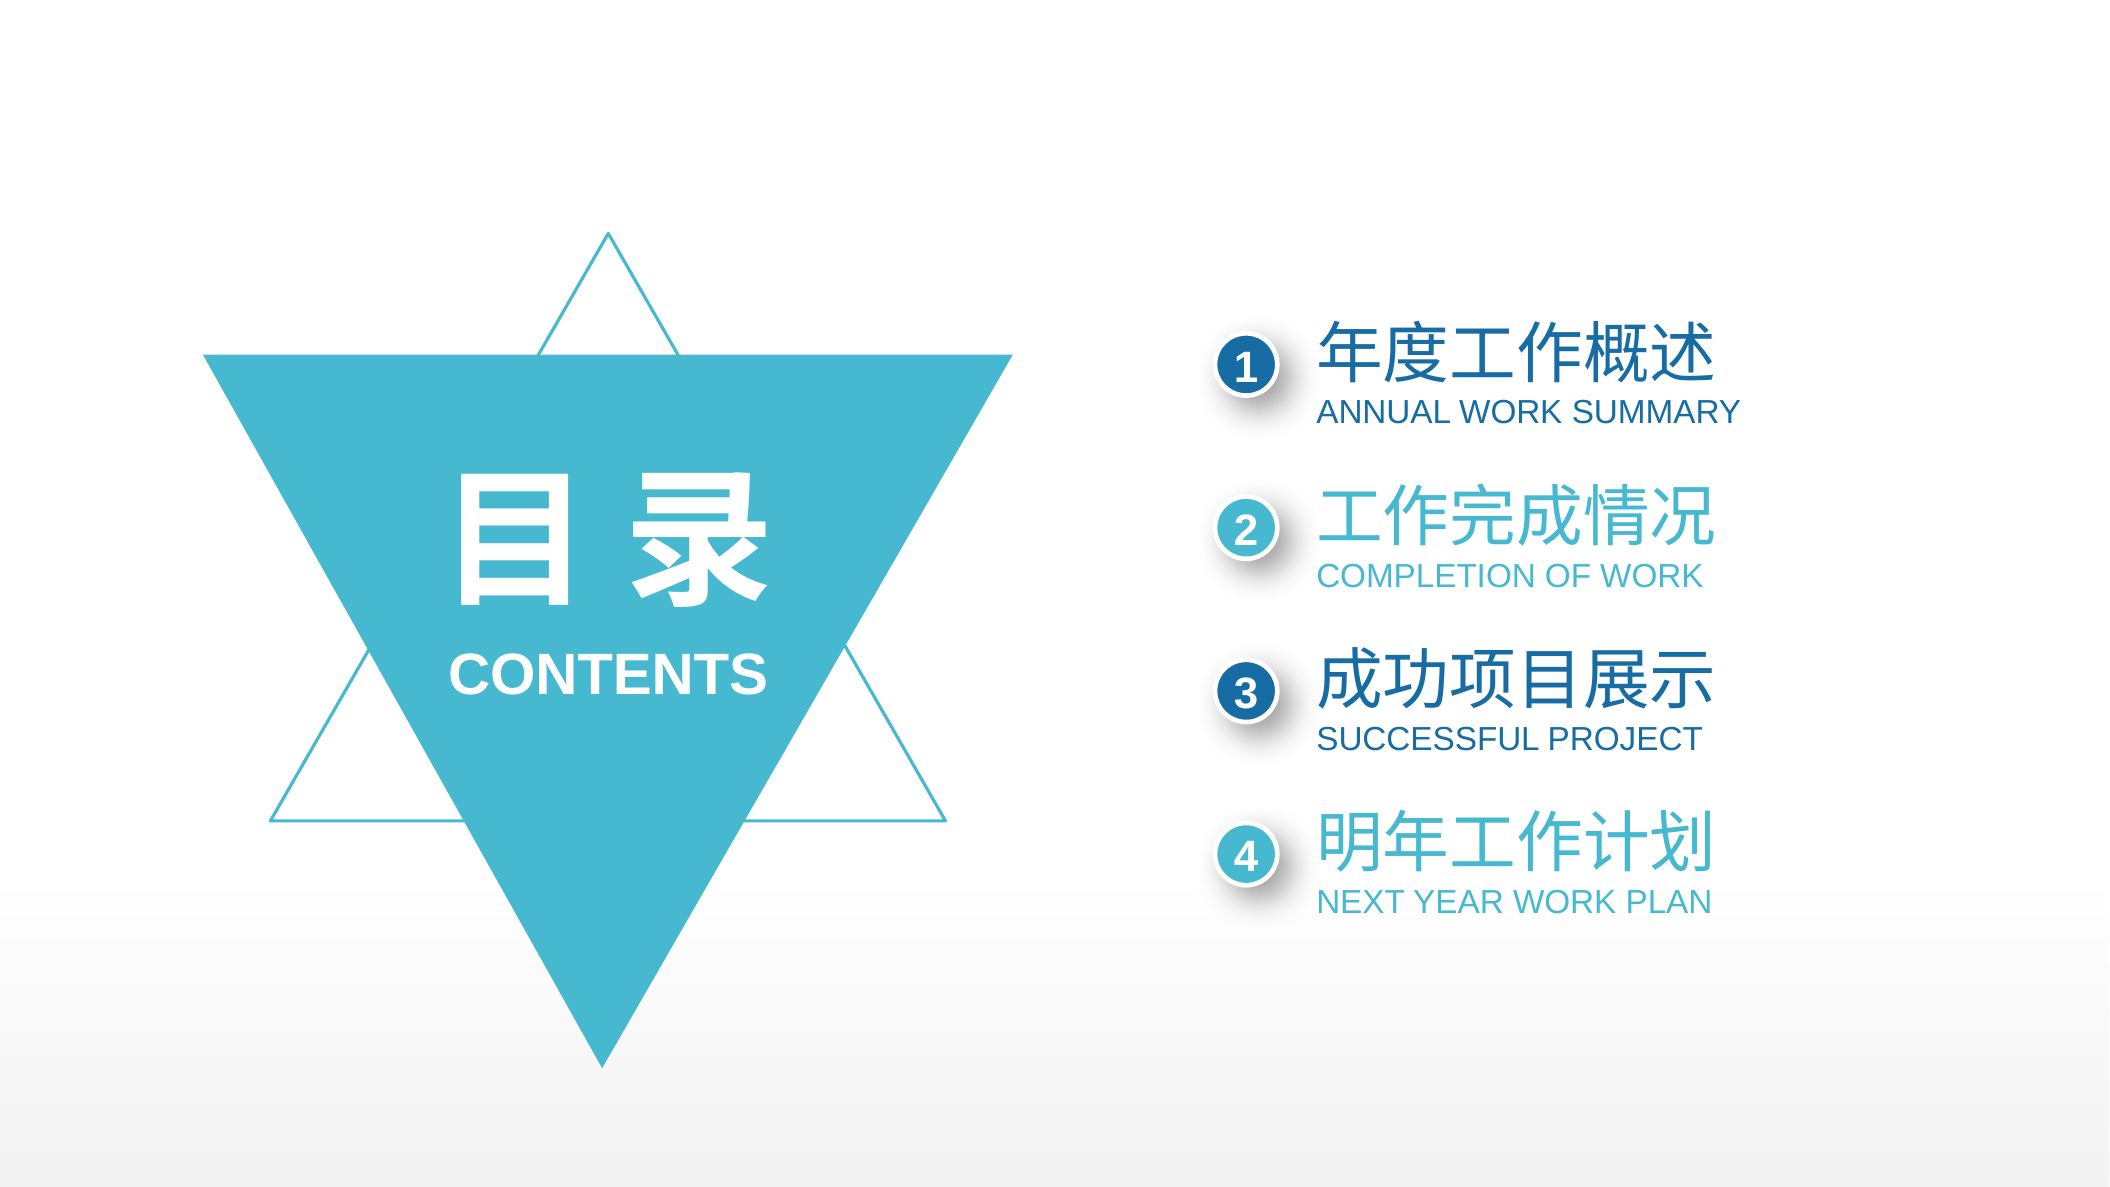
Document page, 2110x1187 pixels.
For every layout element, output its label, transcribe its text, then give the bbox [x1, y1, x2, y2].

text_box [270, 609, 946, 821]
text_box 4 [1213, 821, 1279, 887]
text_box 目 录 [392, 443, 824, 624]
text_box 2 [1213, 495, 1279, 560]
text_box [679, 354, 1013, 645]
text_box 3 [1213, 658, 1279, 724]
text_box [202, 354, 538, 650]
text_box [463, 821, 745, 1069]
text_box 1 [1213, 332, 1279, 397]
text_box CONTENTS [416, 635, 799, 706]
text_box [487, 233, 729, 443]
